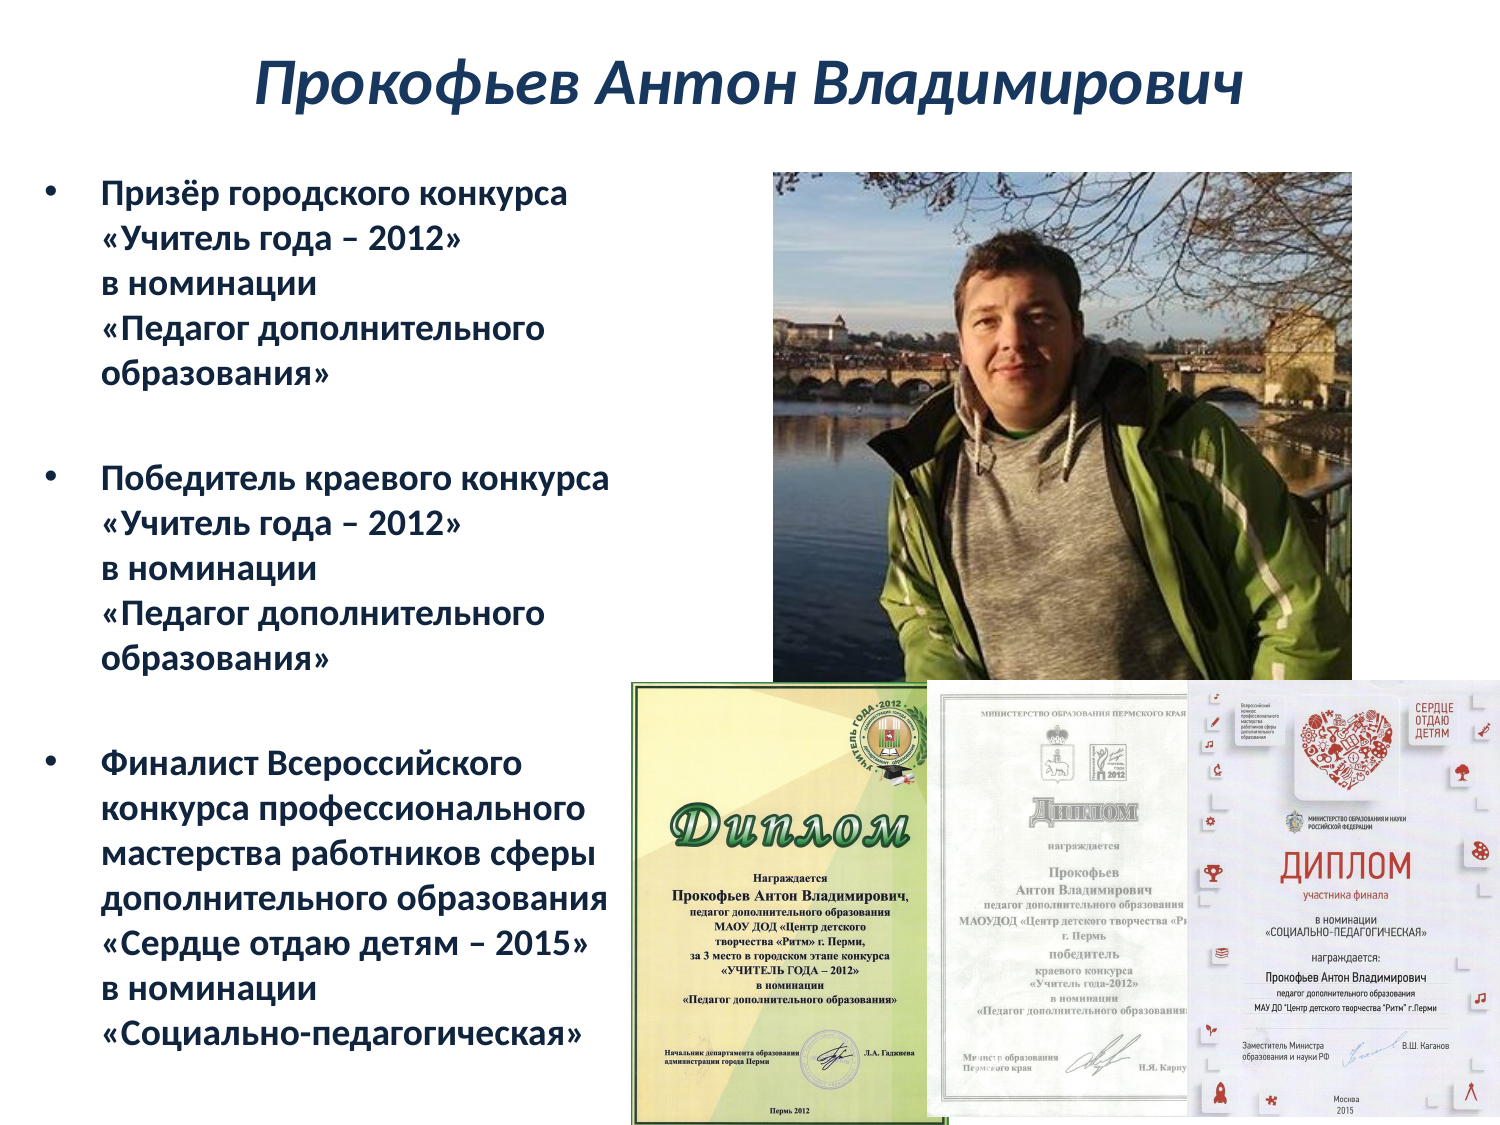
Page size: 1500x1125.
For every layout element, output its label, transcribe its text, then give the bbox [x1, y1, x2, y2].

picture [631, 172, 1500, 1125]
list Призёр городского конкурса «Учитель года – 2012» в номинации «Педагог дополнительного образования» Победитель краевого конкурса «Учитель года – 2012» в номинации «Педагог дополнительного образования» Финалист Всероссийского конкурса профессионального мастерства работников сферы дополнительного образования «Сердце отдаю детям – 2015» в номинации «Социально-педагогическая» [29, 160, 656, 1125]
text_box Прокофьев Антон Владимирович [0, 30, 1500, 126]
